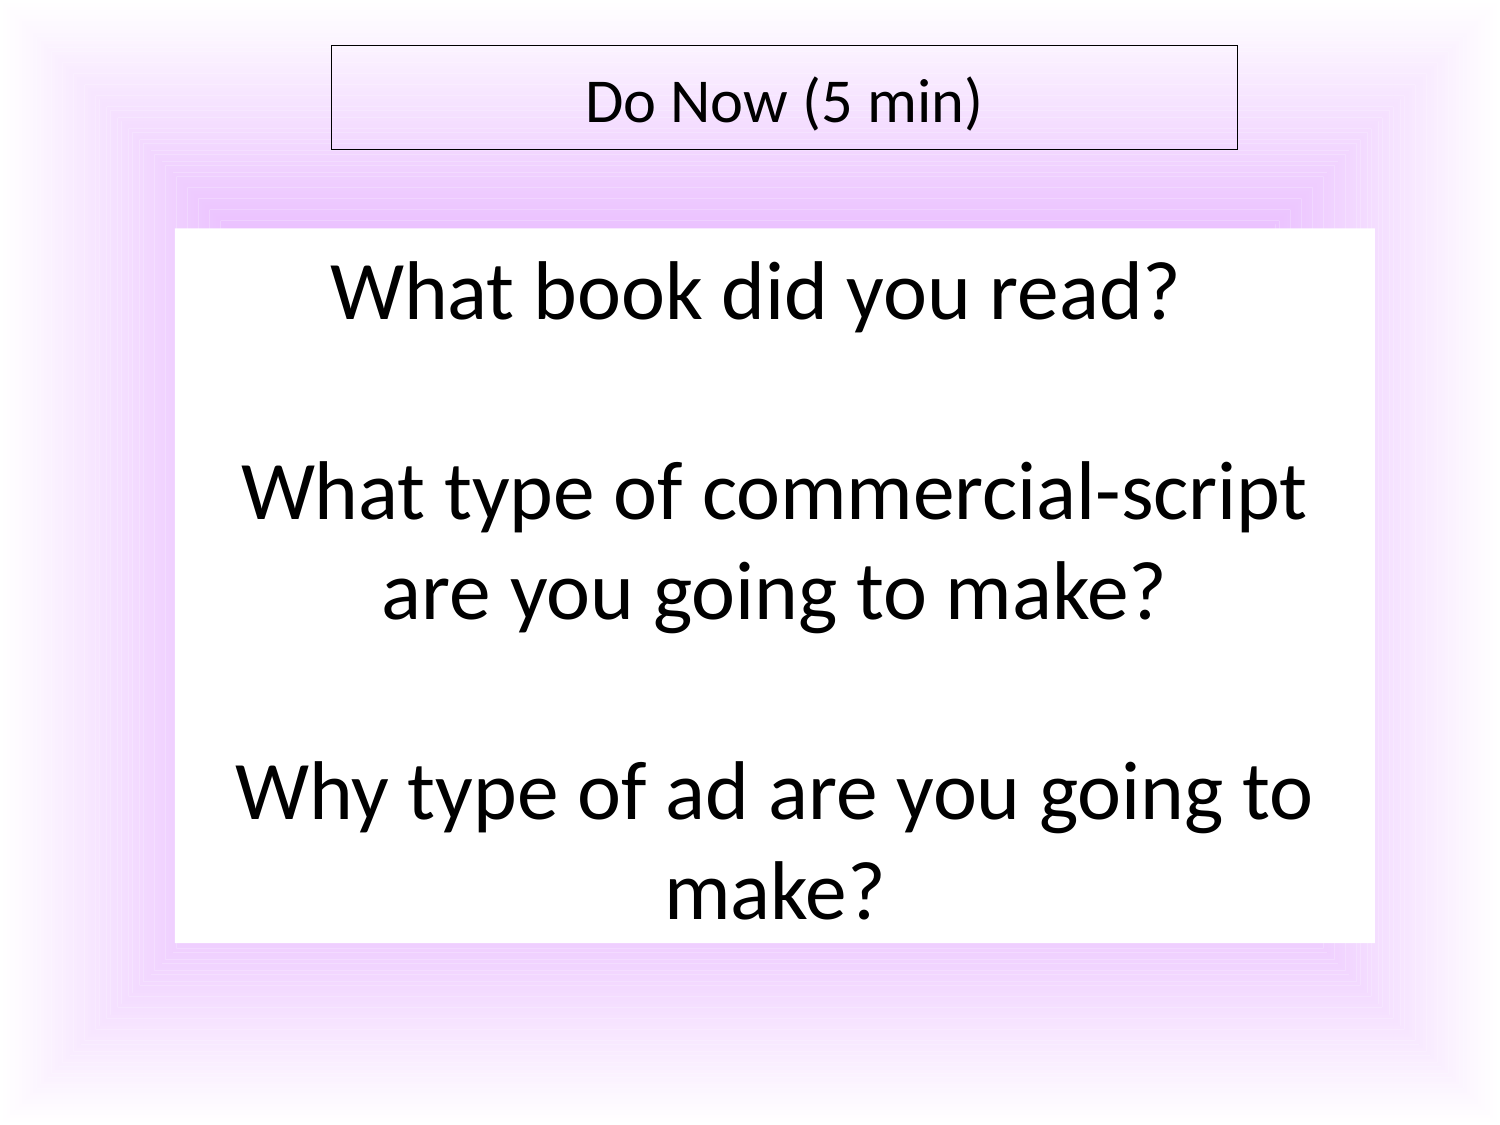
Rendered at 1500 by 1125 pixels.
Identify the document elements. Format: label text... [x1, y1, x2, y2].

text_box What book did you read? What type of commercial-script are you going to make? Why type of ad are you going to make? [174, 228, 1375, 944]
text_box Do Now (5 min) [331, 45, 1238, 150]
